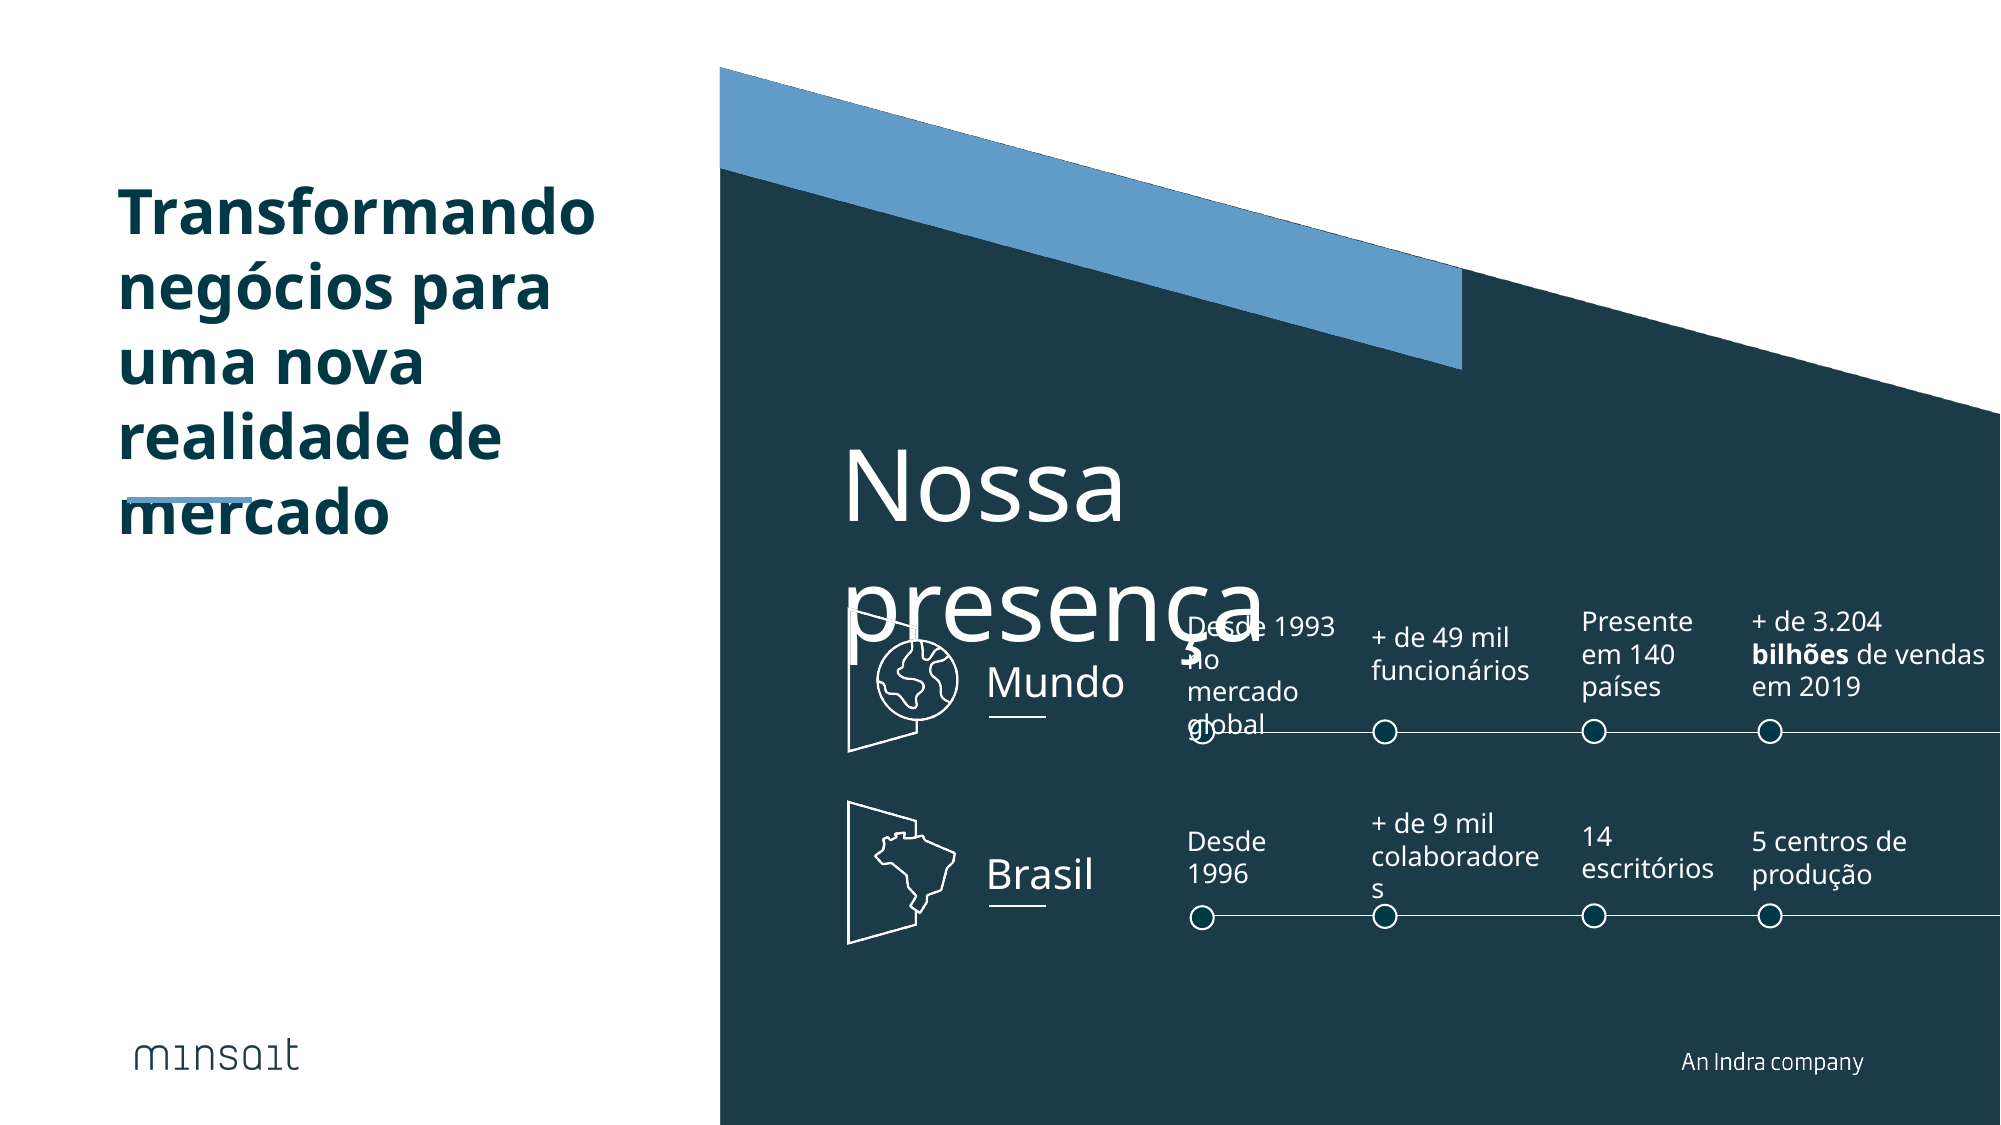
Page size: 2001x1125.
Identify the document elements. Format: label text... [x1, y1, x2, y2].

picture [719, 67, 2000, 1125]
text_box Transformando negócios para uma nova realidade de mercado [103, 164, 677, 555]
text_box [135, 1038, 1865, 1075]
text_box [825, 414, 2000, 945]
